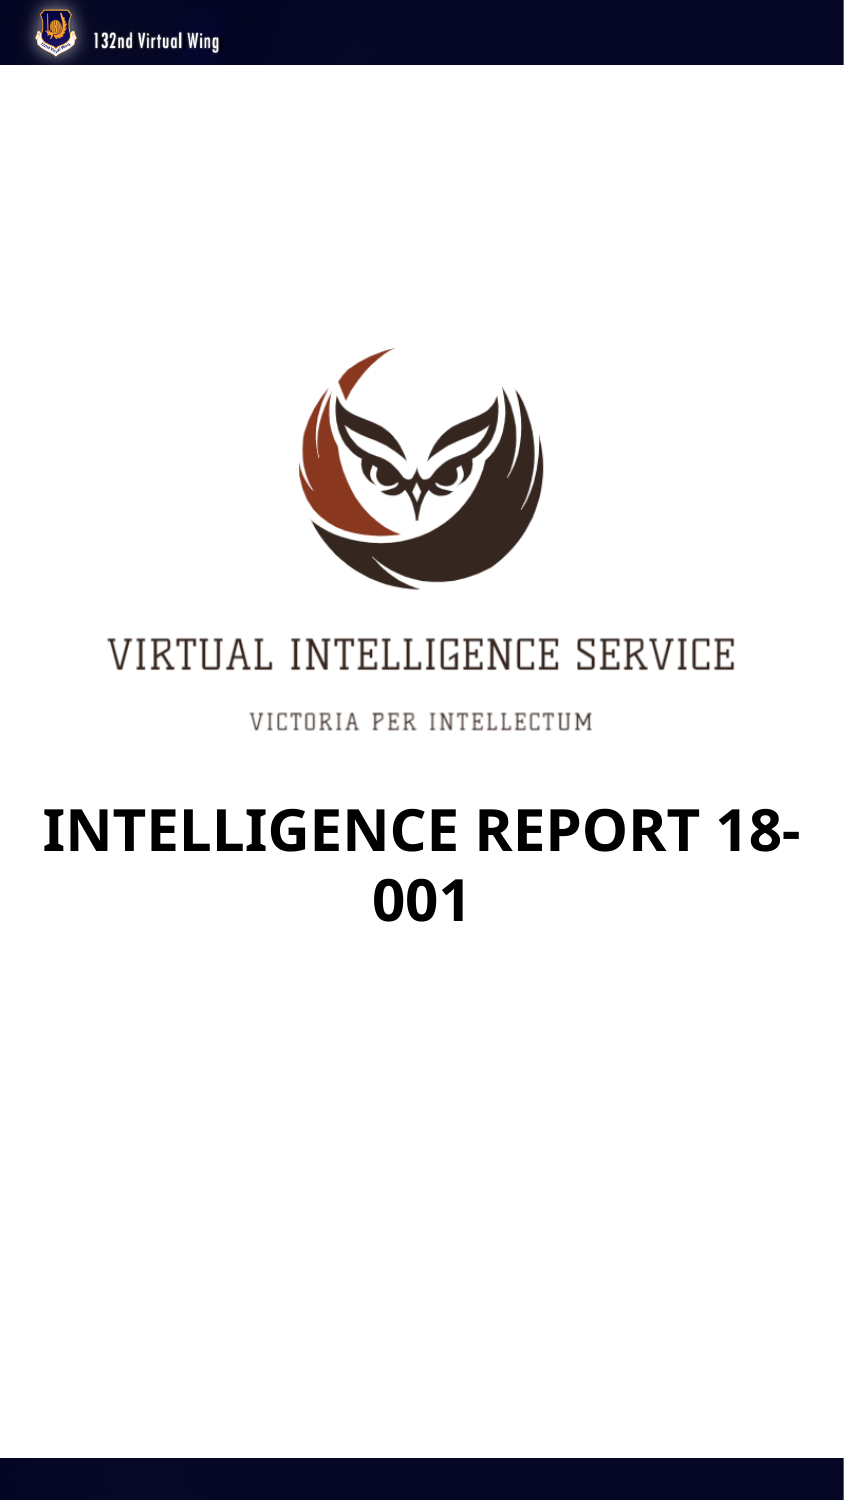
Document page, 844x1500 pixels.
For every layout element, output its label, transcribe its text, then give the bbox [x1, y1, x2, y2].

picture [0, 0, 844, 65]
picture [90, 312, 763, 793]
picture [0, 1458, 844, 1500]
text_box INTELLIGENCE REPORT 18-001 [0, 785, 844, 1011]
